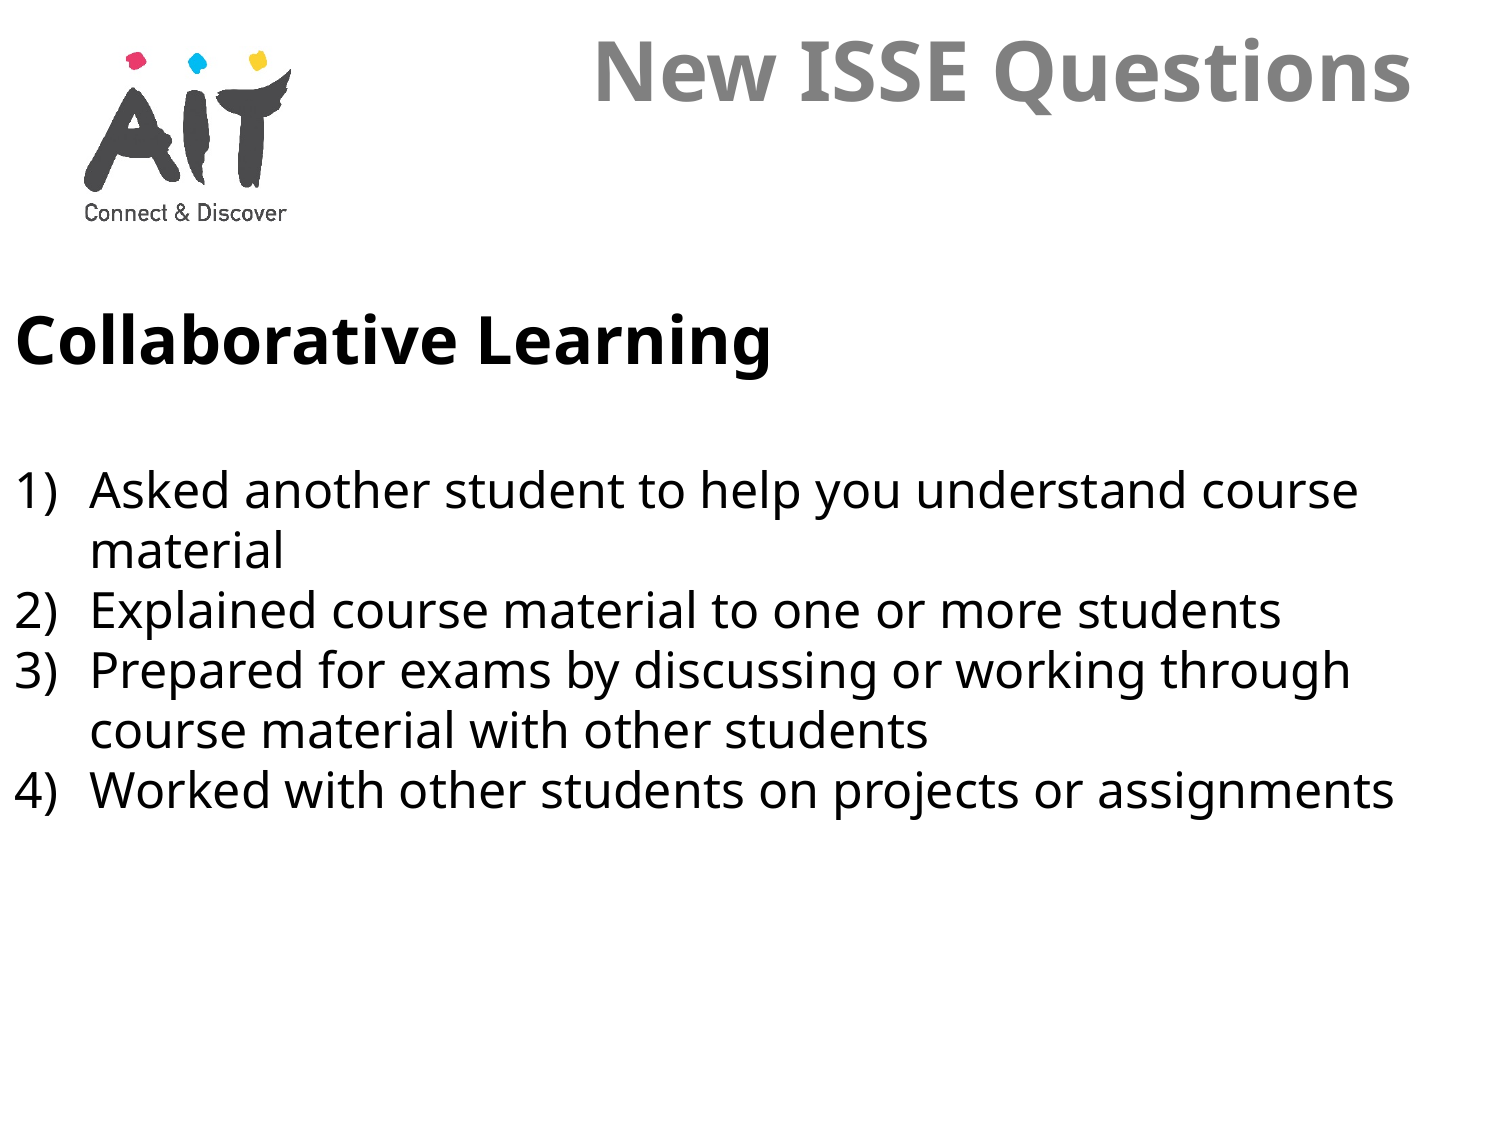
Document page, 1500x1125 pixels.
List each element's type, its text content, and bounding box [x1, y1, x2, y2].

text_box Collaborative Learning Asked another student to help you understand course material Explained course material to one or more students Prepared for exams by discussing or working through course material with other students Worked with other students on projects or assignments [0, 290, 1500, 826]
title New ISSE Questions [211, 7, 1429, 129]
picture [64, 46, 315, 233]
